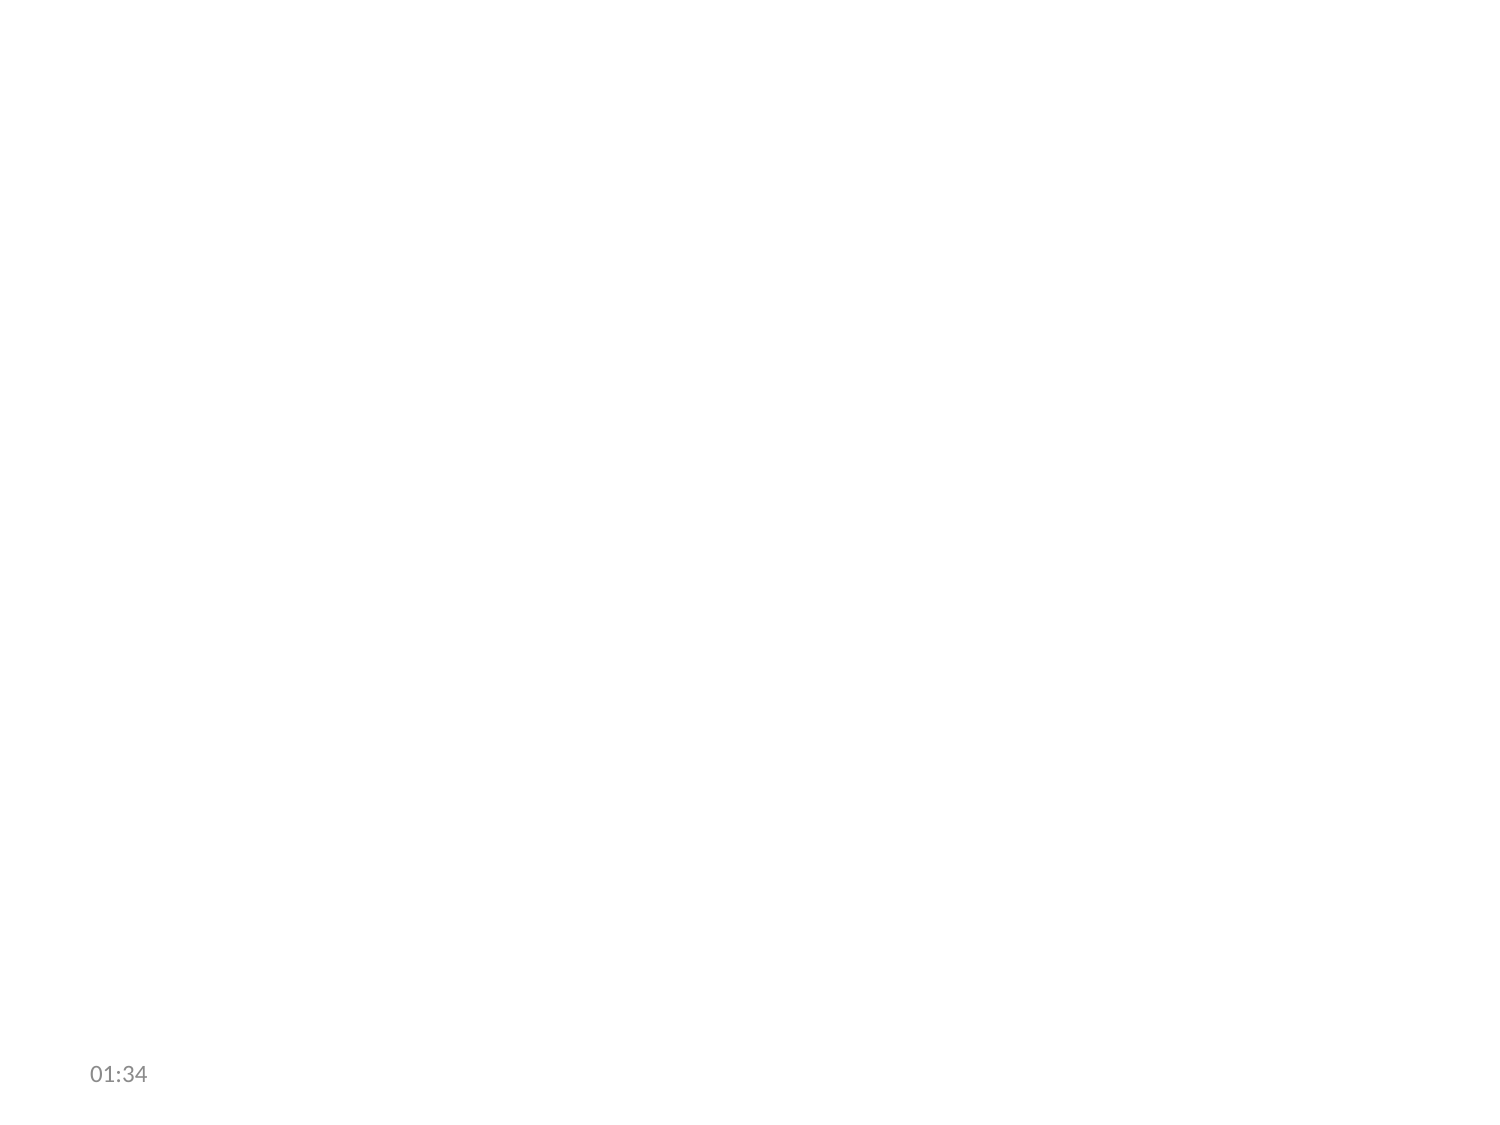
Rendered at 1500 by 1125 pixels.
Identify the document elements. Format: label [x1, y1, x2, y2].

slide_number [75, 1042, 425, 1103]
